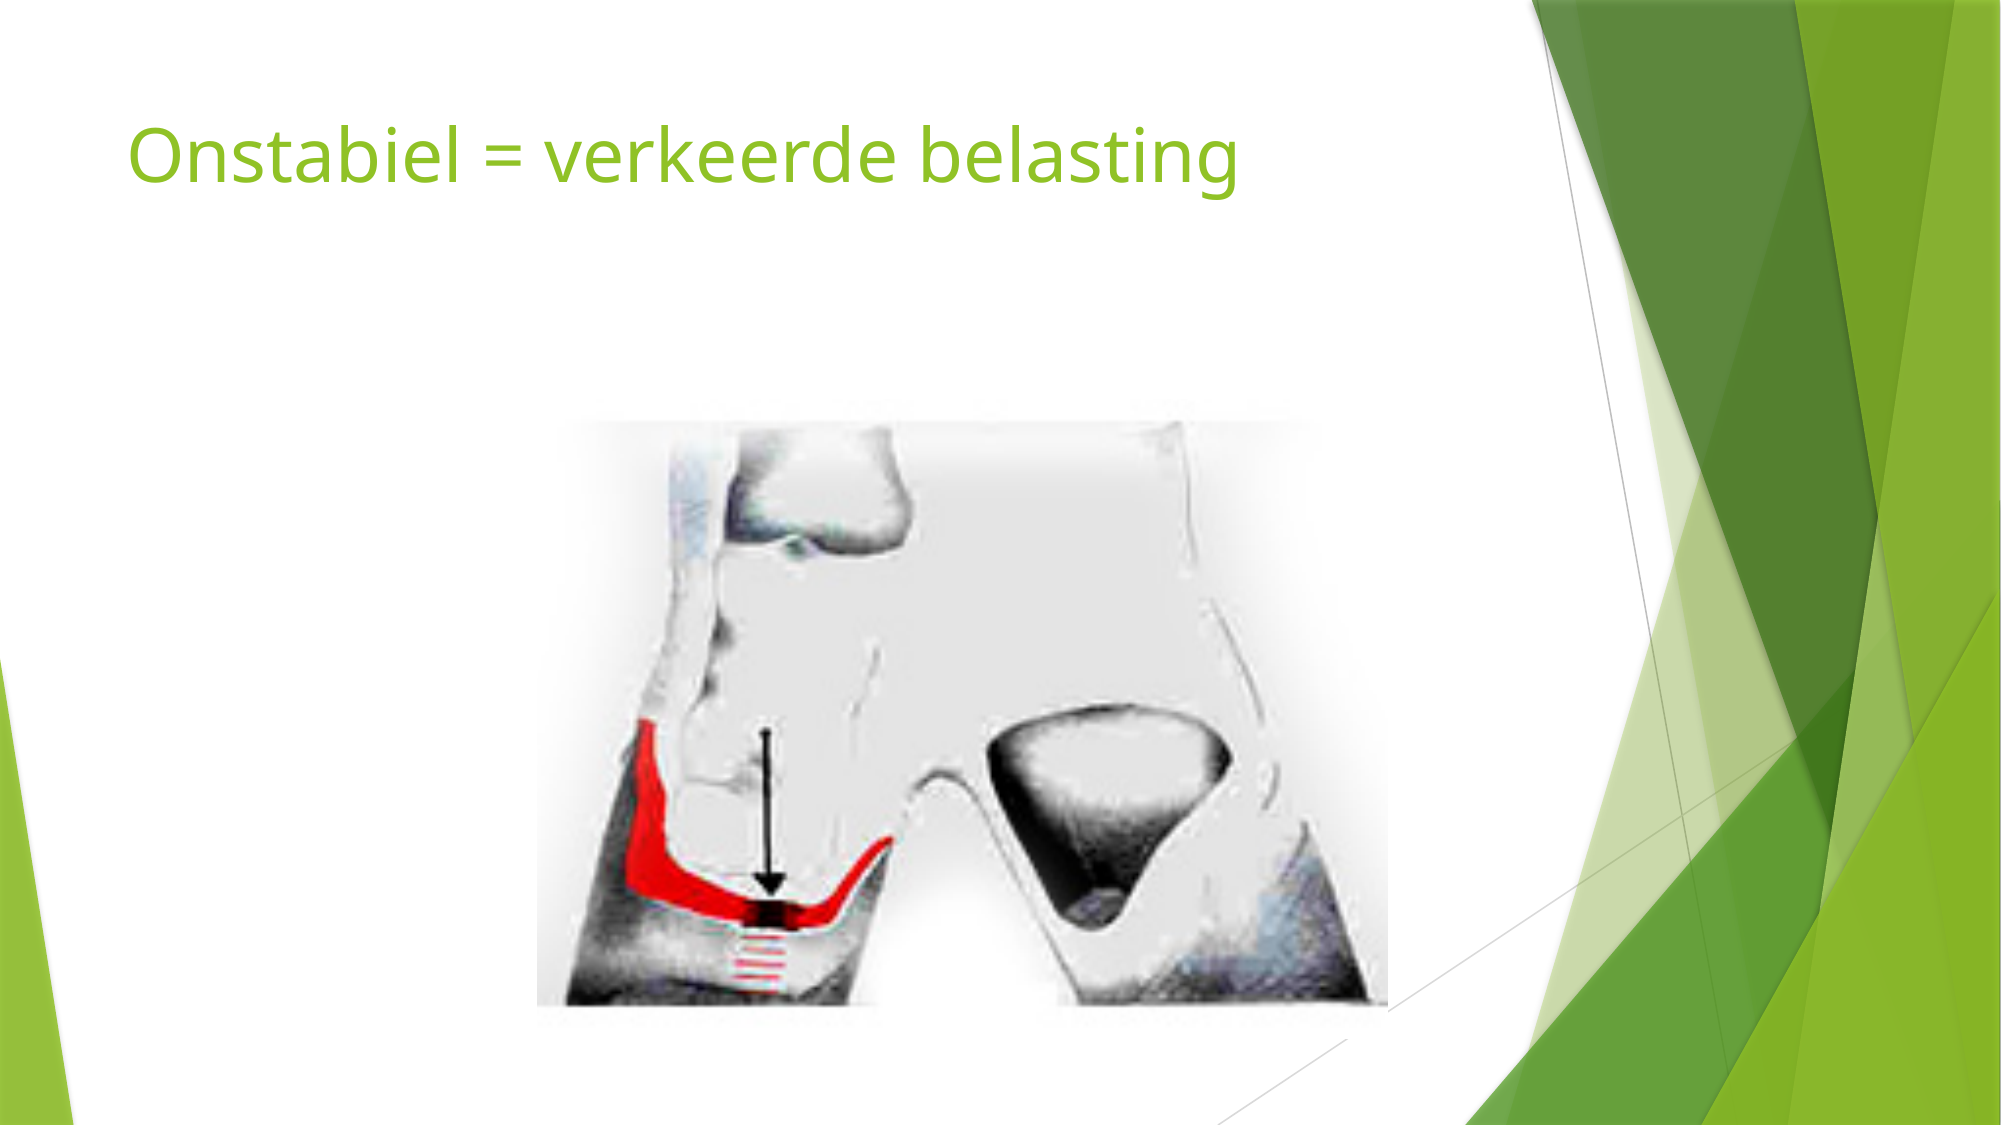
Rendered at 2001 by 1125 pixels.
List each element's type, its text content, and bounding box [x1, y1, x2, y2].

picture [536, 399, 1388, 1040]
title Onstabiel = verkeerde belasting [111, 99, 1522, 317]
